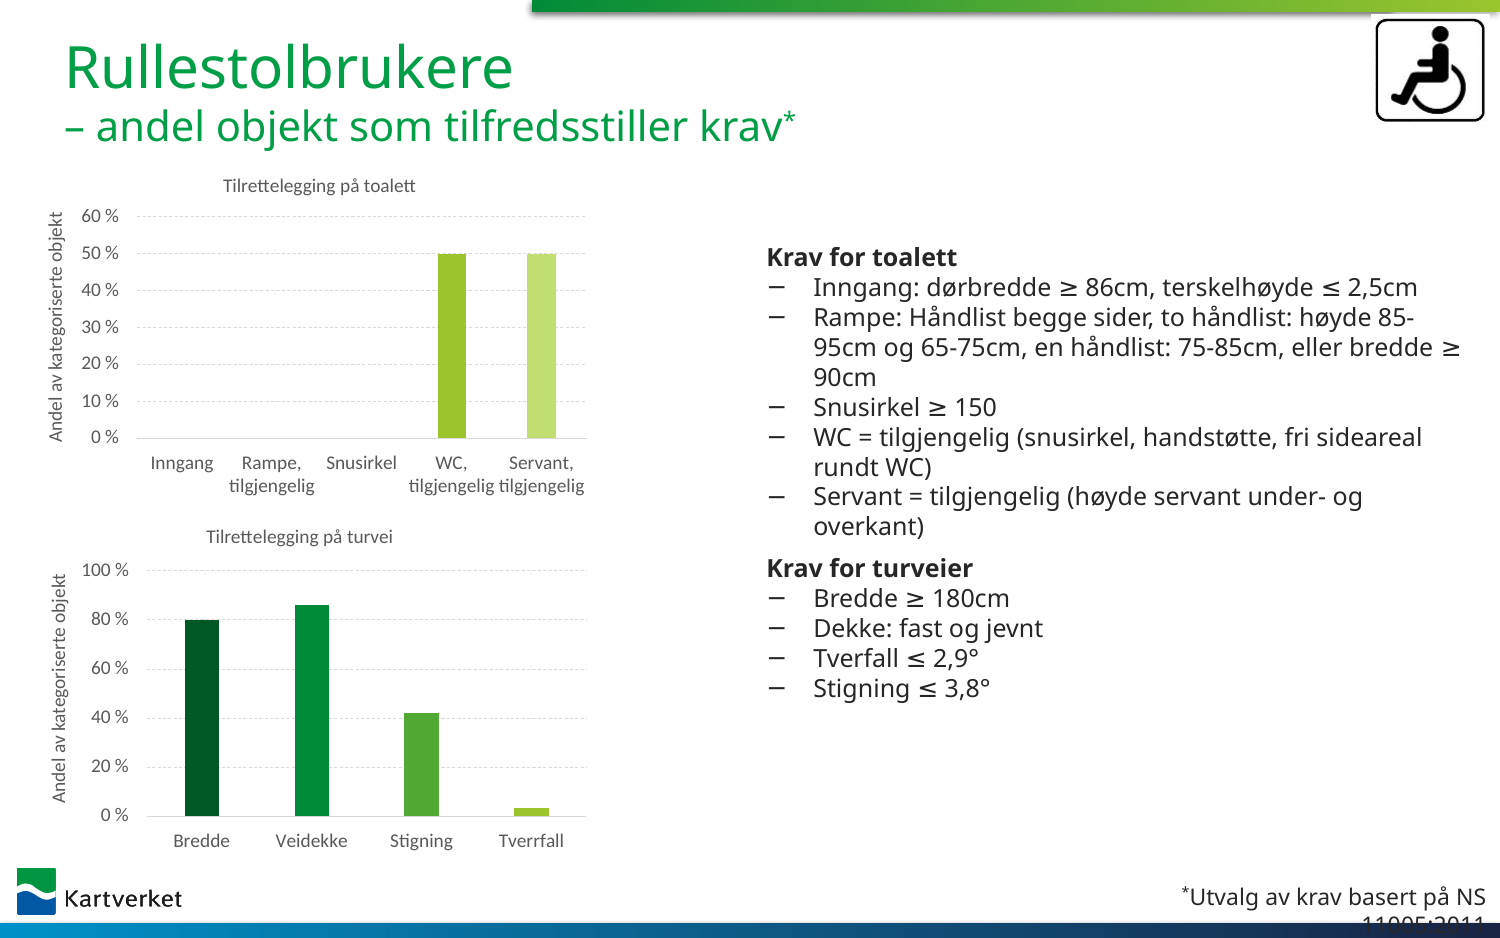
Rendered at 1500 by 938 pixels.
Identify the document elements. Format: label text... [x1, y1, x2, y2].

text_box Krav for toalett Inngang: dørbredde ≥ 86cm, terskelhøyde ≤ 2,5cm Rampe: Håndlist begge sider, to håndlist: høyde 85-95cm og 65-75cm, en håndlist: 75-85cm, eller bredde ≥ 90cm Snusirkel ≥ 150 WC = tilgjengelig (snusirkel, handstøtte, fri sideareal rundt WC) Servant = tilgjengelig (høyde servant under- og overkant) [751, 234, 1483, 545]
picture [41, 166, 598, 505]
picture [41, 520, 598, 859]
text_box *Utvalg av krav basert på NS 11005:2011 [1068, 873, 1500, 938]
picture [1371, 13, 1491, 127]
text_box Krav for turveier Bredde ≥ 180cm Dekke: fast og jevnt Tverfall ≤ 2,9° Stigning ≤ 3,8° [751, 545, 1483, 710]
text_box Rullestolbrukere – andel objekt som tilfredsstiller krav* [49, 14, 1431, 158]
